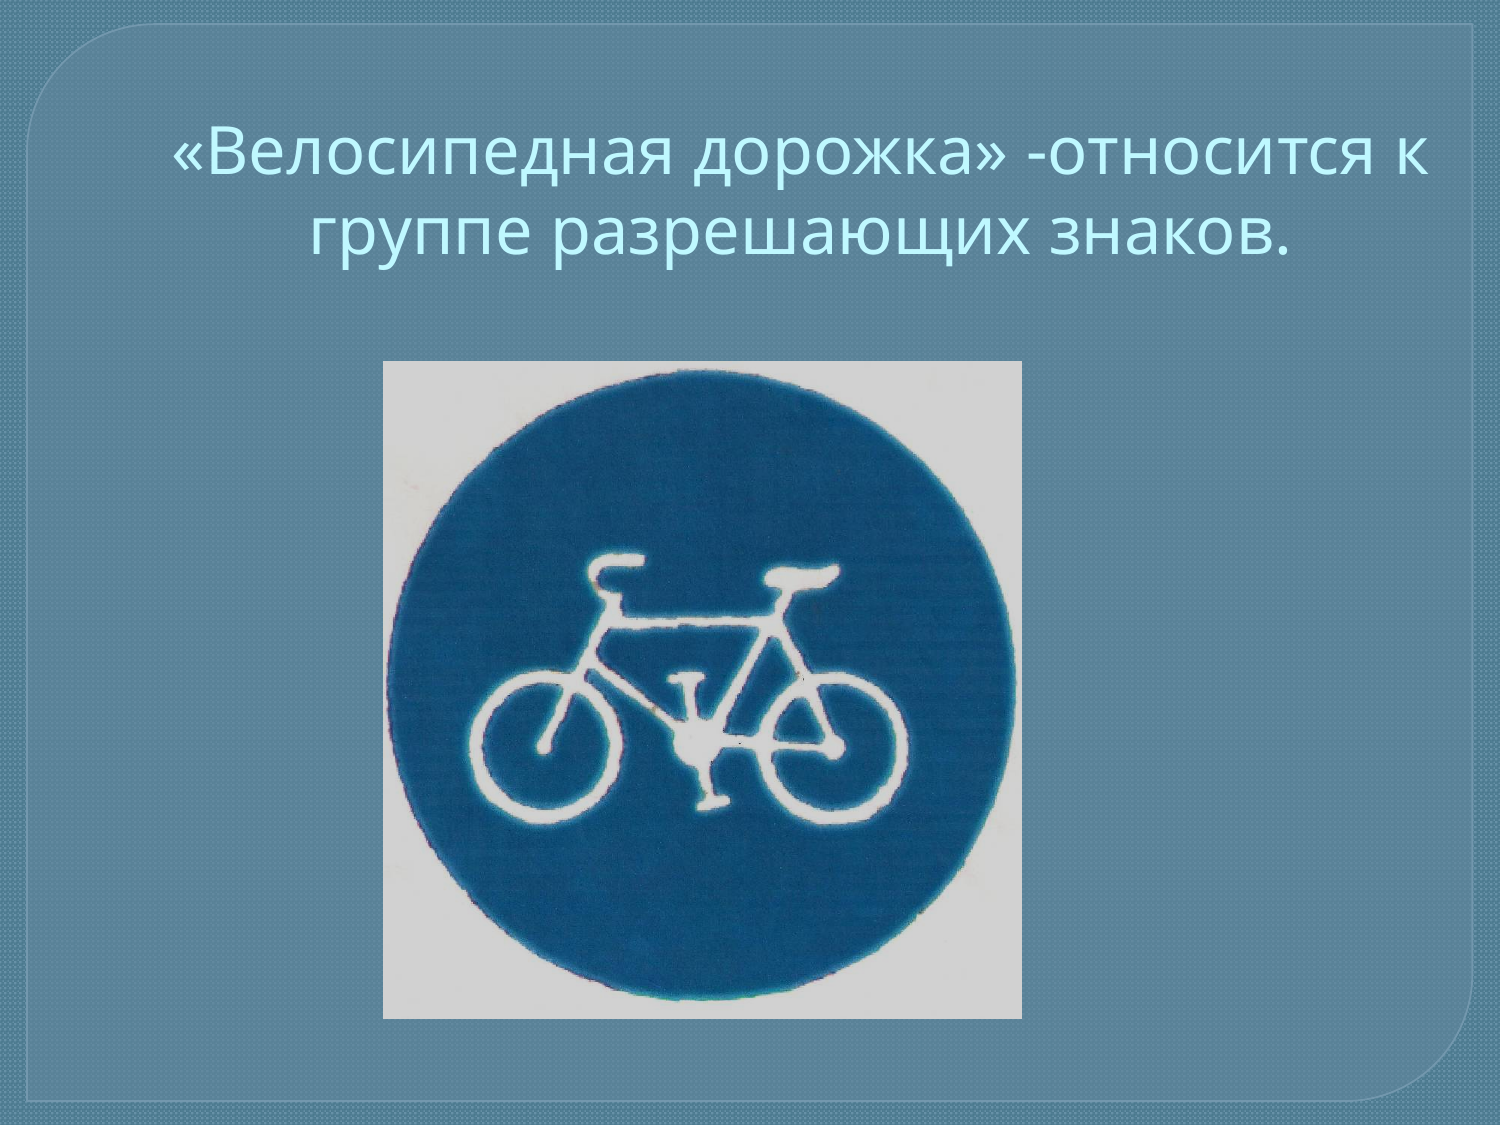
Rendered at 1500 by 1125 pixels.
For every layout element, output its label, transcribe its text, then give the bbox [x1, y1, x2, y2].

title «Велосипедная дорожка» -относится к группе разрешающих знаков. [93, 35, 1500, 275]
picture [383, 361, 1022, 1019]
